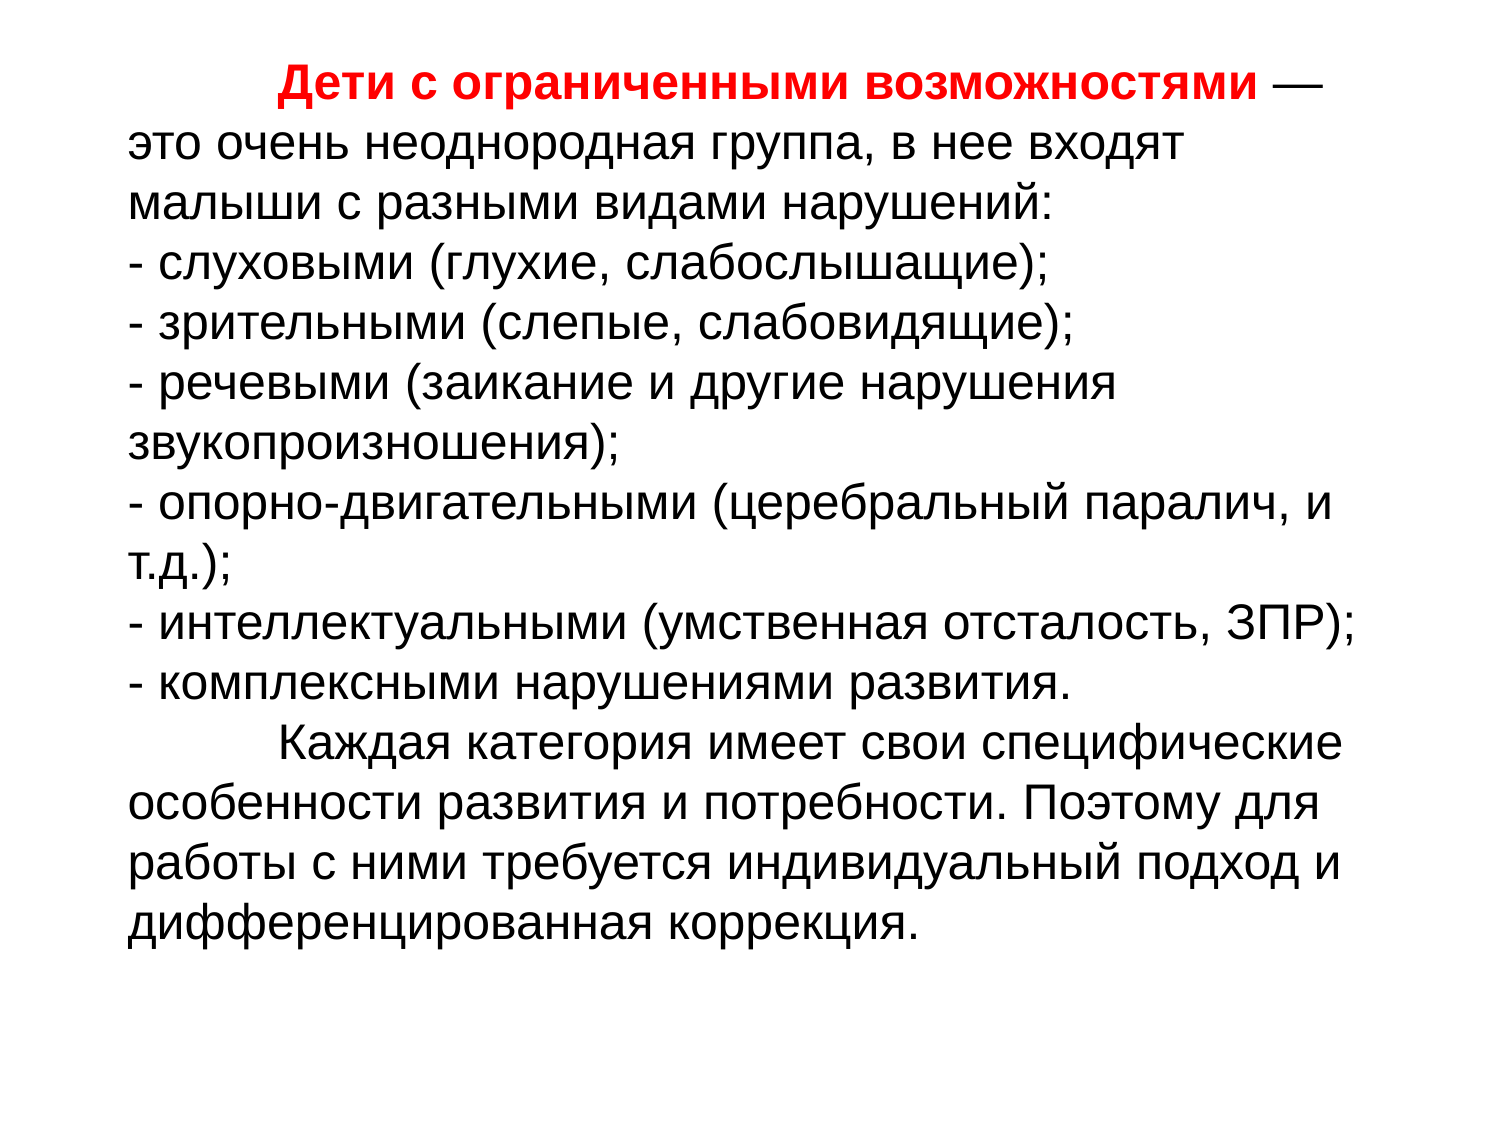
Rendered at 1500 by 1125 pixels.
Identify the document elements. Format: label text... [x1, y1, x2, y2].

title Дети с ограниченными возможностями — это очень неоднородная группа, в нее входят малыши с разными видами нарушений: - слуховыми (глухие, слабослышащие); - зрительными (слепые, слабовидящие); - речевыми (заикание и другие нарушения звукопроизношения); - опорно-двигательными (церебральный паралич, и т.д.); - интеллектуальными (умственная отсталость, ЗПР); - комплексными нарушениями развития. Каждая категория имеет свои специфические особенности развития и потребности. Поэтому для работы с ними требуется индивидуальный подход и дифференцированная коррекция. [112, 349, 1388, 591]
